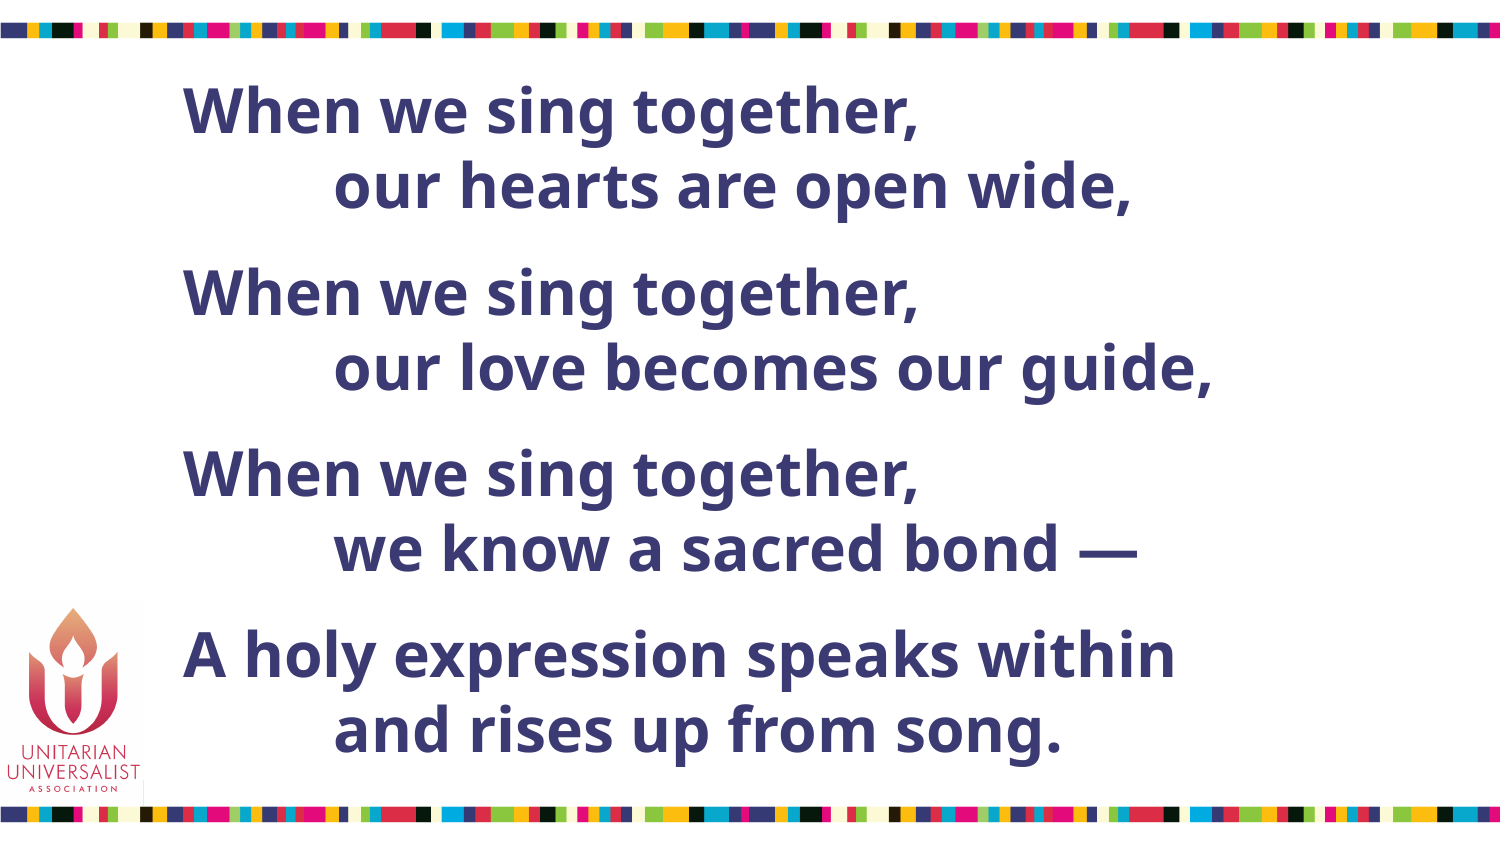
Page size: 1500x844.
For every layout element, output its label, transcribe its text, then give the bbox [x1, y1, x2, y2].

text_box When we sing together, our hearts are open wide, When we sing together, our love becomes our guide, When we sing together, we know a sacred bond — A holy expression speaks within and rises up from song. [168, 56, 1421, 780]
picture [0, 22, 1500, 40]
picture [0, 600, 1500, 824]
